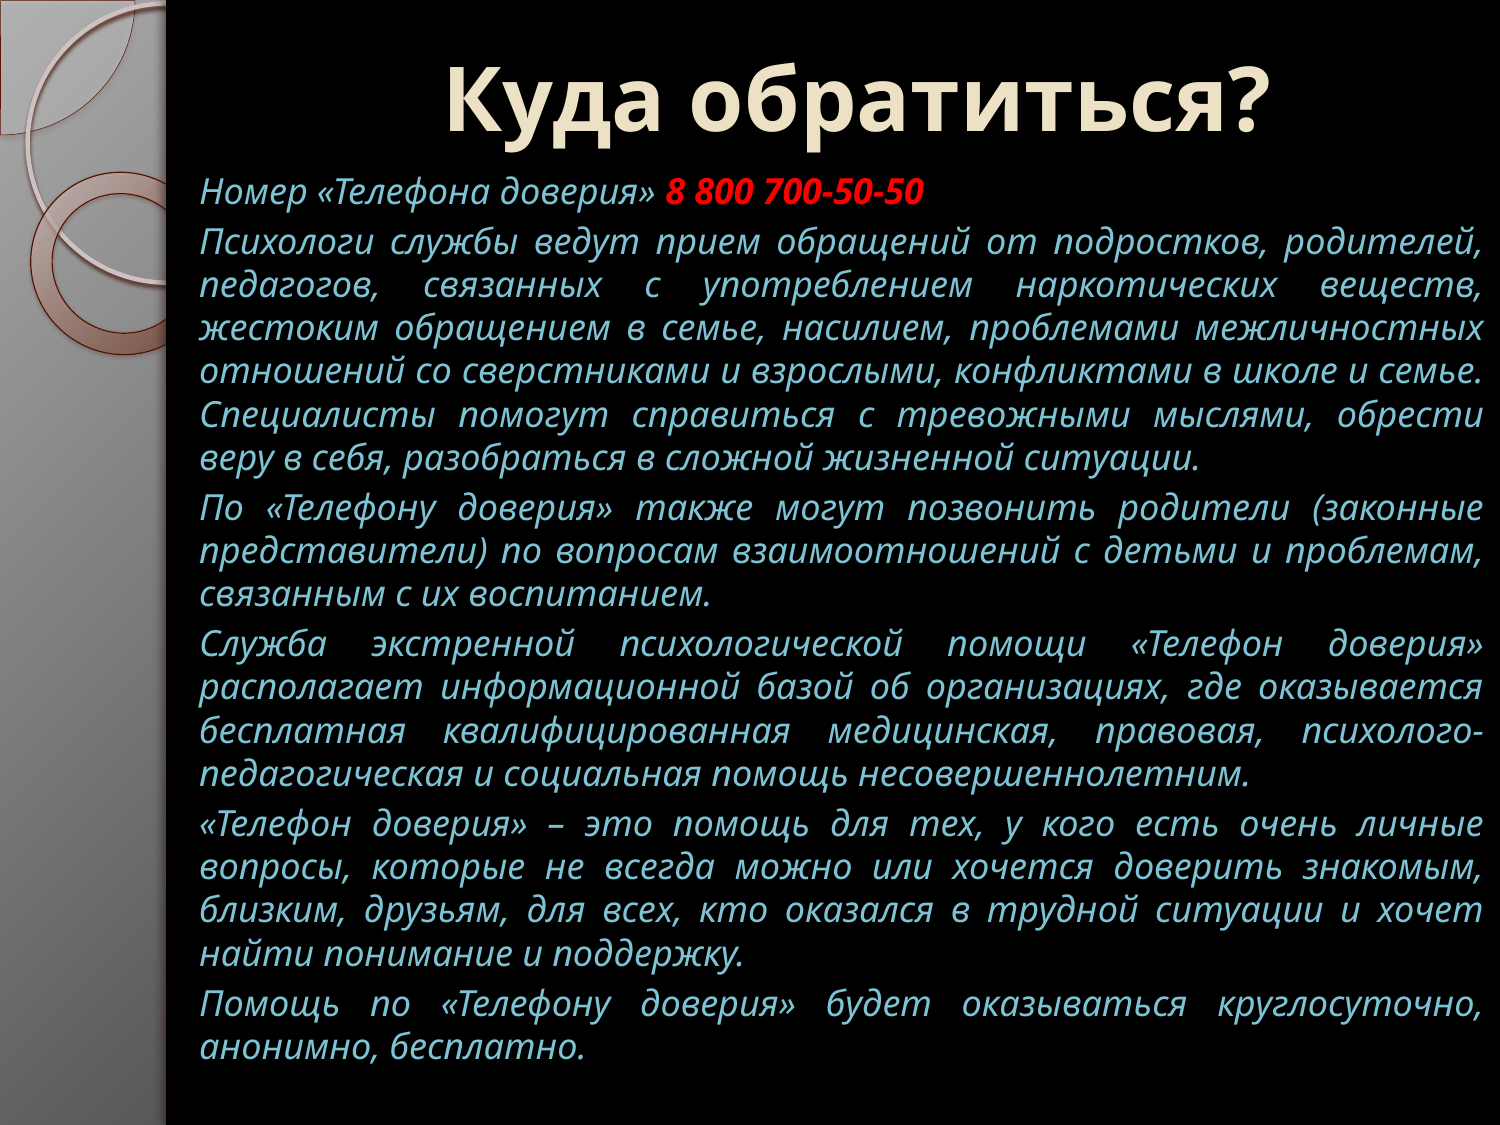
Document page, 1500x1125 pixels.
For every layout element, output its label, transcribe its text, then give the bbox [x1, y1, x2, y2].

list Номер «Телефона доверия» 8 800 700-50-50 Психологи службы ведут прием обращений от подростков, родителей, педагогов, связанных с употреблением наркотических веществ, жестоким обращением в семье, насилием, проблемами межличностных отношений со сверстниками и взрослыми, конфликтами в школе и семье. Специалисты помогут справиться с тревожными мыслями, обрести веру в себя, разобраться в сложной жизненной ситуации. По «Телефону доверия» также могут позвонить родители (законные представители) по вопросам взаимоотношений с детьми и проблемам, связанным с их воспитанием. Служба экстренной психологической помощи «Телефон доверия» располагает информационной базой об организациях, где оказывается бесплатная квалифицированная медицинская, правовая, психолого-педагогическая и социальная помощь несовершеннолетним. «Телефон доверия» – это помощь для тех, у кого есть очень личные вопросы, которые не всегда можно или хочется доверить знакомым, близким, друзьям, для всех, кто оказался в трудной ситуации и хочет найти понимание и поддержку. Помощь по «Телефону доверия» будет оказываться круглосуточно, анонимно, бесплатно. [171, 160, 1500, 1106]
title Куда обратиться? [242, 1, 1473, 160]
